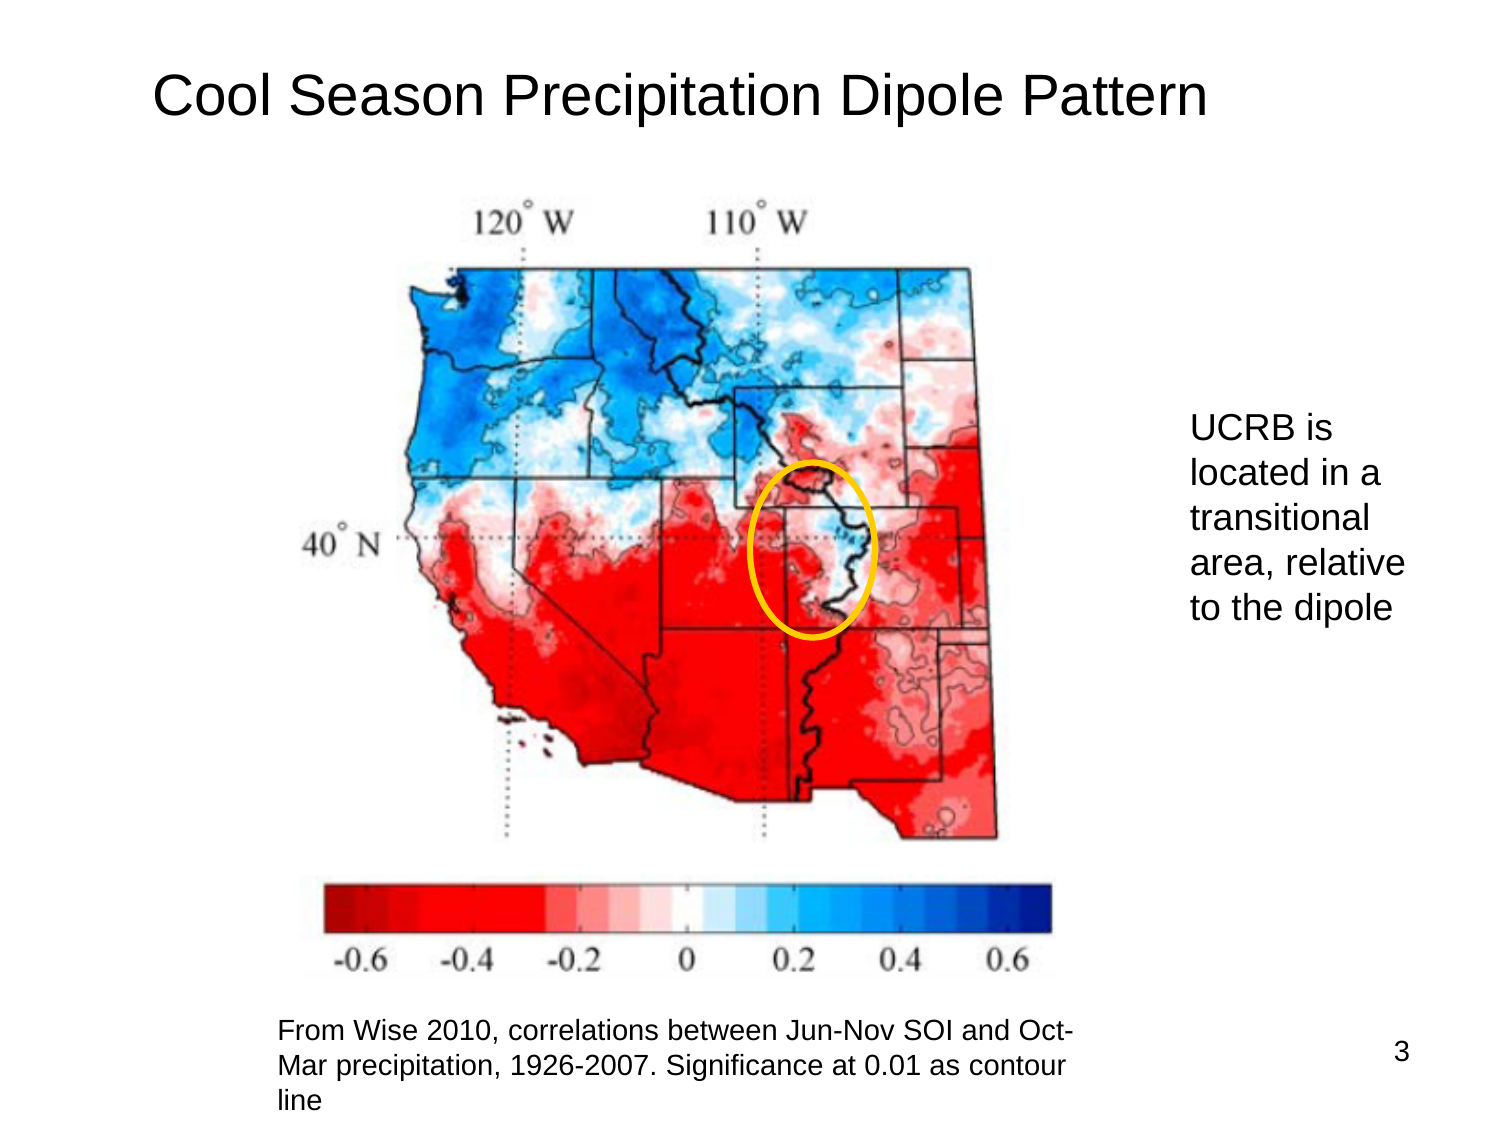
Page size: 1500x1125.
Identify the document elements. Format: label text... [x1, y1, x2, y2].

slide_number 3 [1074, 1024, 1426, 1103]
picture [212, 162, 1157, 1005]
text_box Cool Season Precipitation Dipole Pattern [137, 50, 1288, 135]
text_box UCRB is located in a transitional area, relative to the dipole [1175, 395, 1438, 635]
text_box From Wise 2010, correlations between Jun-Nov SOI and Oct-Mar precipitation, 1926-2007. Significance at 0.01 as contour line. [262, 1013, 1138, 1124]
